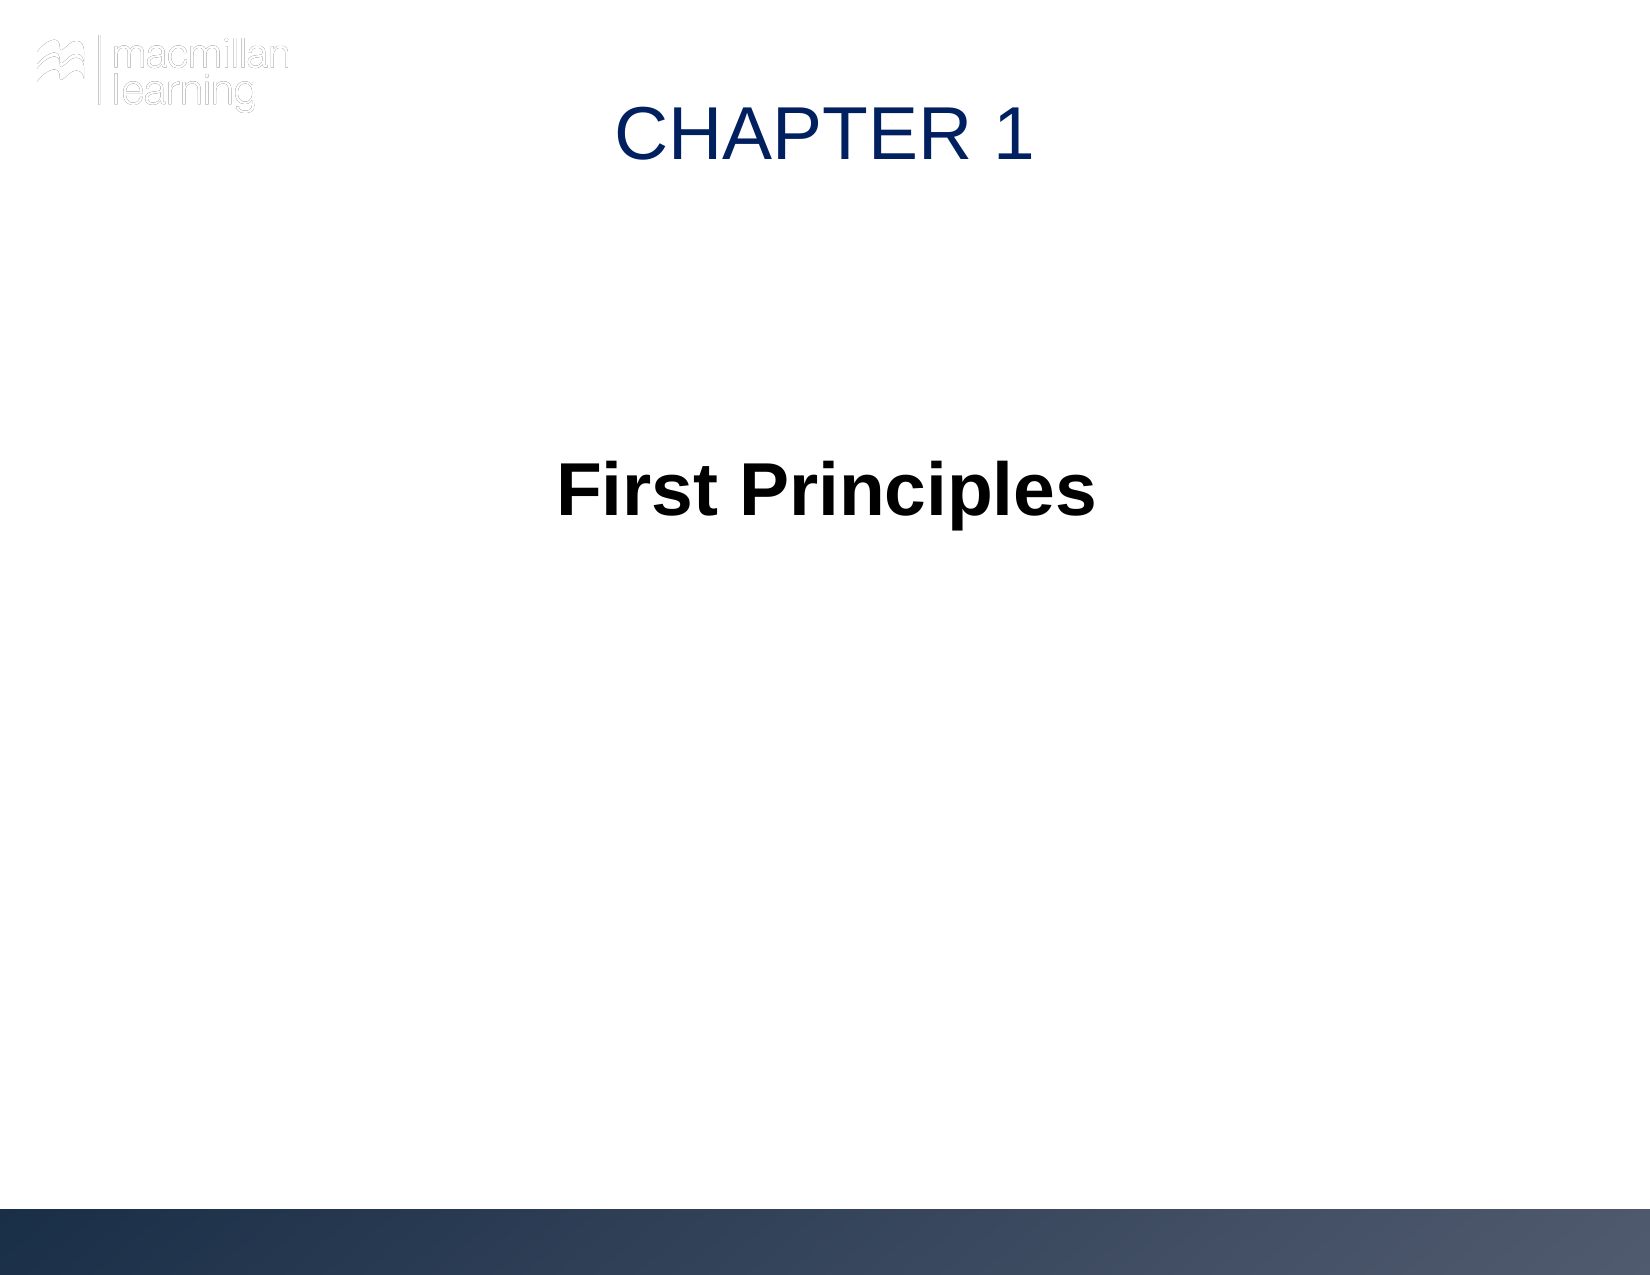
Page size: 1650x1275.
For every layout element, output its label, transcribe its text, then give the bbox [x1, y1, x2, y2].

title CHAPTER 1 [0, 62, 1650, 197]
picture [37, 35, 288, 62]
list First Principles [19, 317, 1635, 701]
